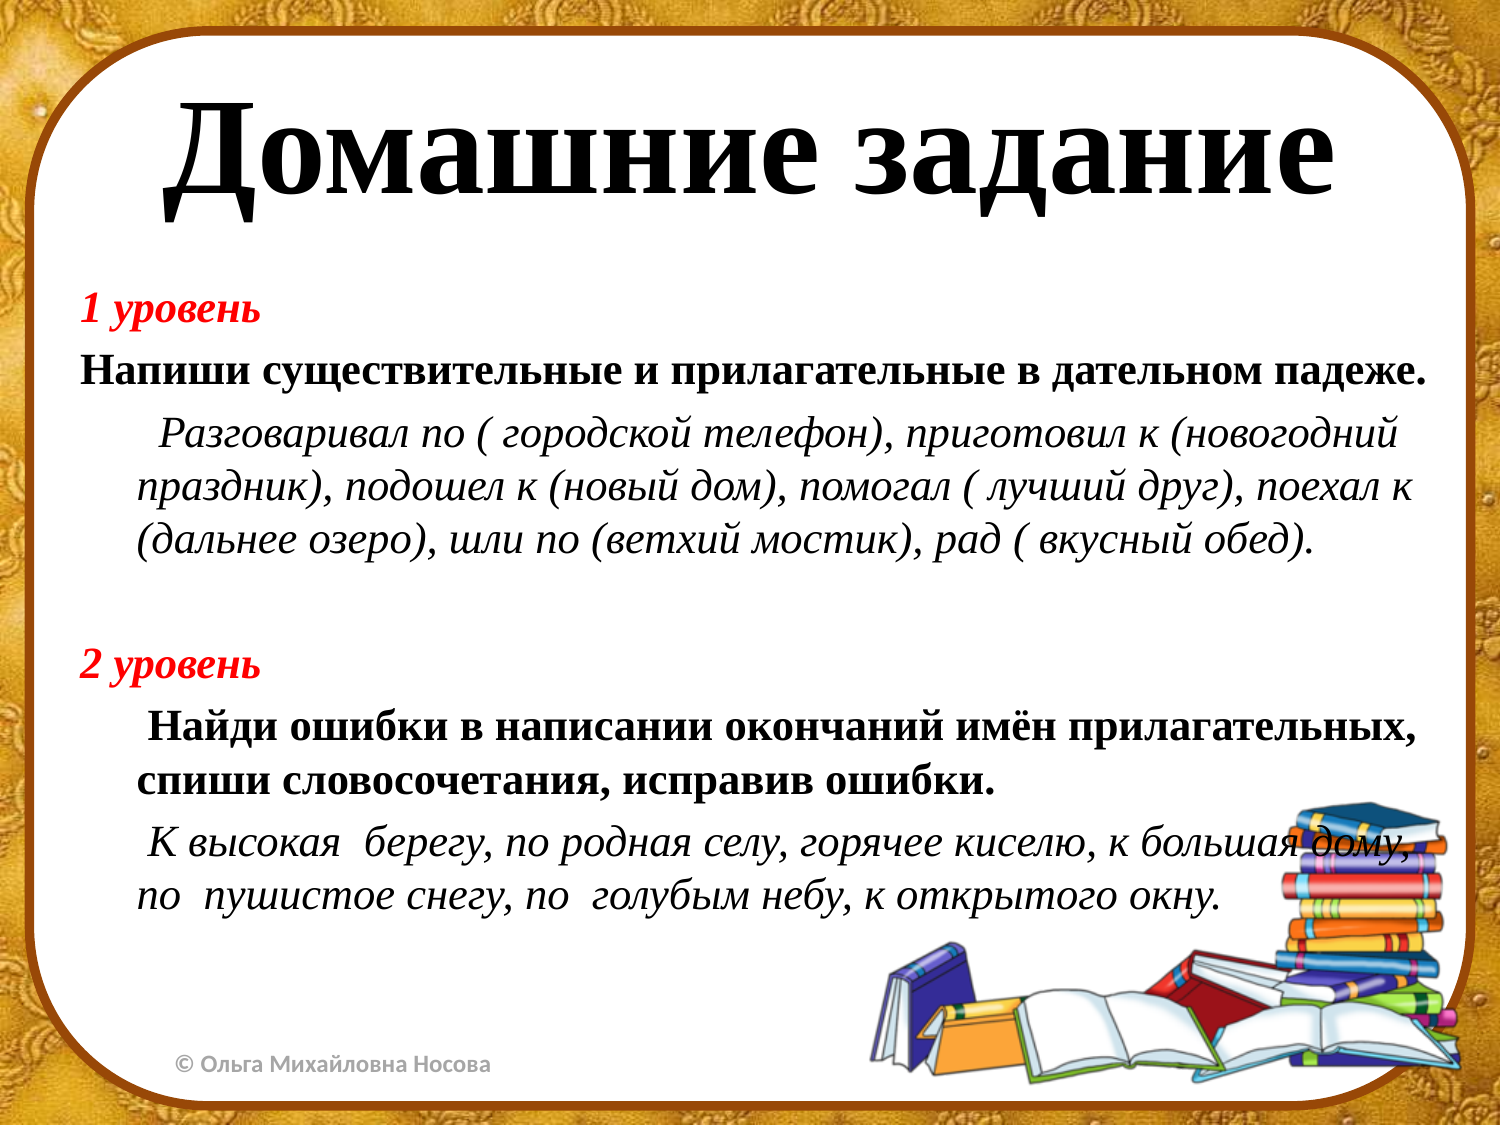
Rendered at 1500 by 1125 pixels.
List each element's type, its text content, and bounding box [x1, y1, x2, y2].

picture [0, 0, 1500, 1125]
title Домашние задание [75, 45, 1425, 208]
list 1 уровень Напиши существительные и прилагательные в дательном падеже. Разговаривал по ( городской телефон), приготовил к (новогодний праздник), подошел к (новый дом), помогал ( лучший друг), поехал к (дальнее озеро), шли по (ветхий мостик), рад ( вкусный обед). 2 уровень Найди ошибки в написании окончаний имён прилагательных, спиши словосочетания, исправив ошибки. К высокая берегу, по родная селу, горячее киселю, к большая дому, по пушистое снегу, по голубым небу, к открытого окну. [64, 208, 1459, 965]
